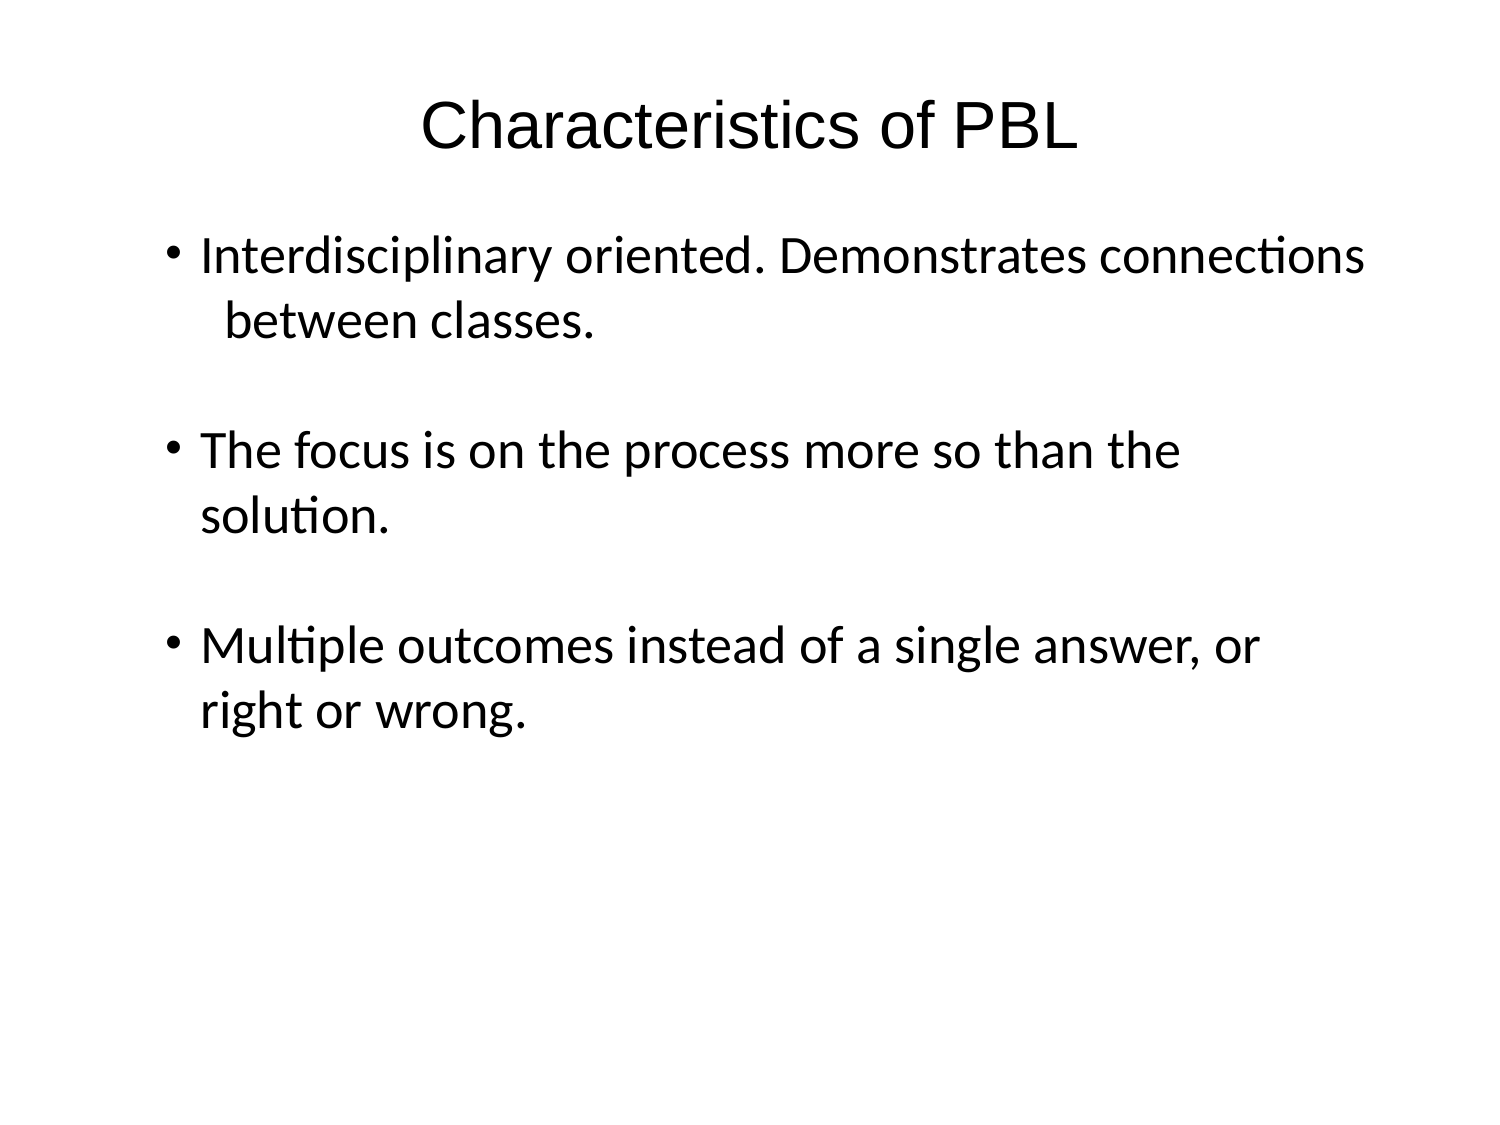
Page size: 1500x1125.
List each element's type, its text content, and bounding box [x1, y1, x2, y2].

text_box Interdisciplinary oriented. Demonstrates connections between classes. The focus is on the process more so than the solution. Multiple outcomes instead of a single answer, or right or wrong. [150, 212, 1388, 887]
text_box Characteristics of PBL [0, 74, 1500, 170]
